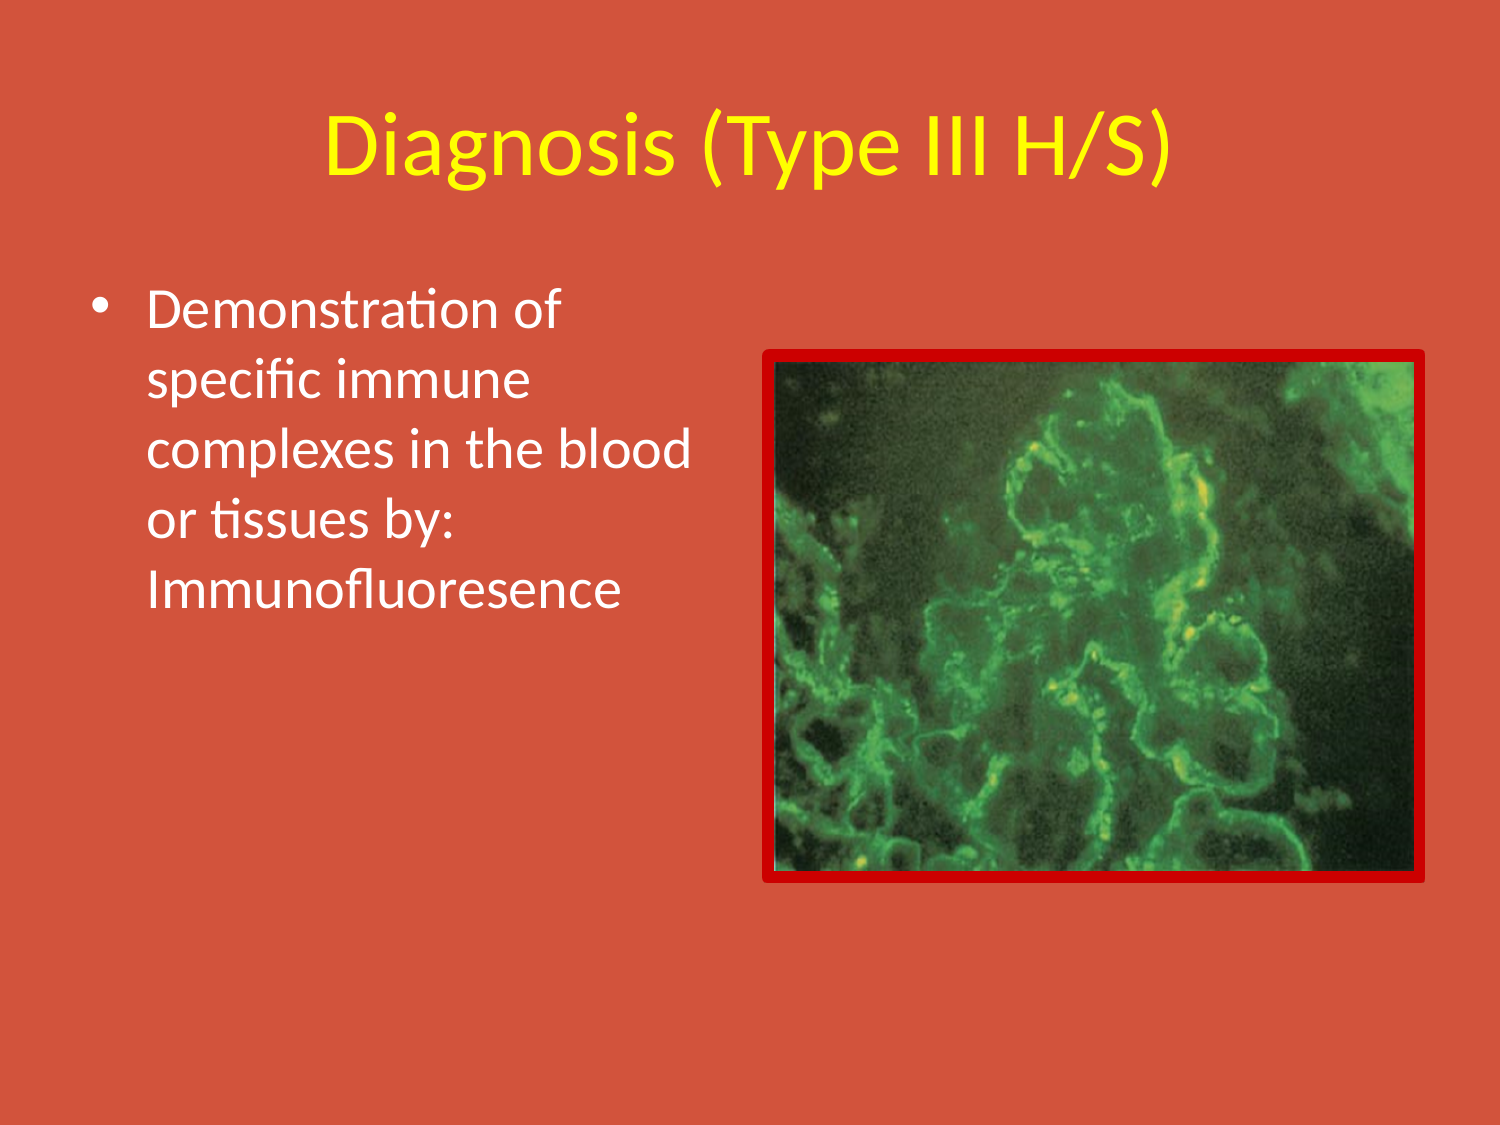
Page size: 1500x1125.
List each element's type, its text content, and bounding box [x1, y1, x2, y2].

list Demonstration of specific immune complexes in the blood or tissues by: Immunofluoresence [75, 262, 738, 1005]
title Diagnosis (Type III H/S) [75, 45, 1425, 233]
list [762, 349, 1426, 884]
